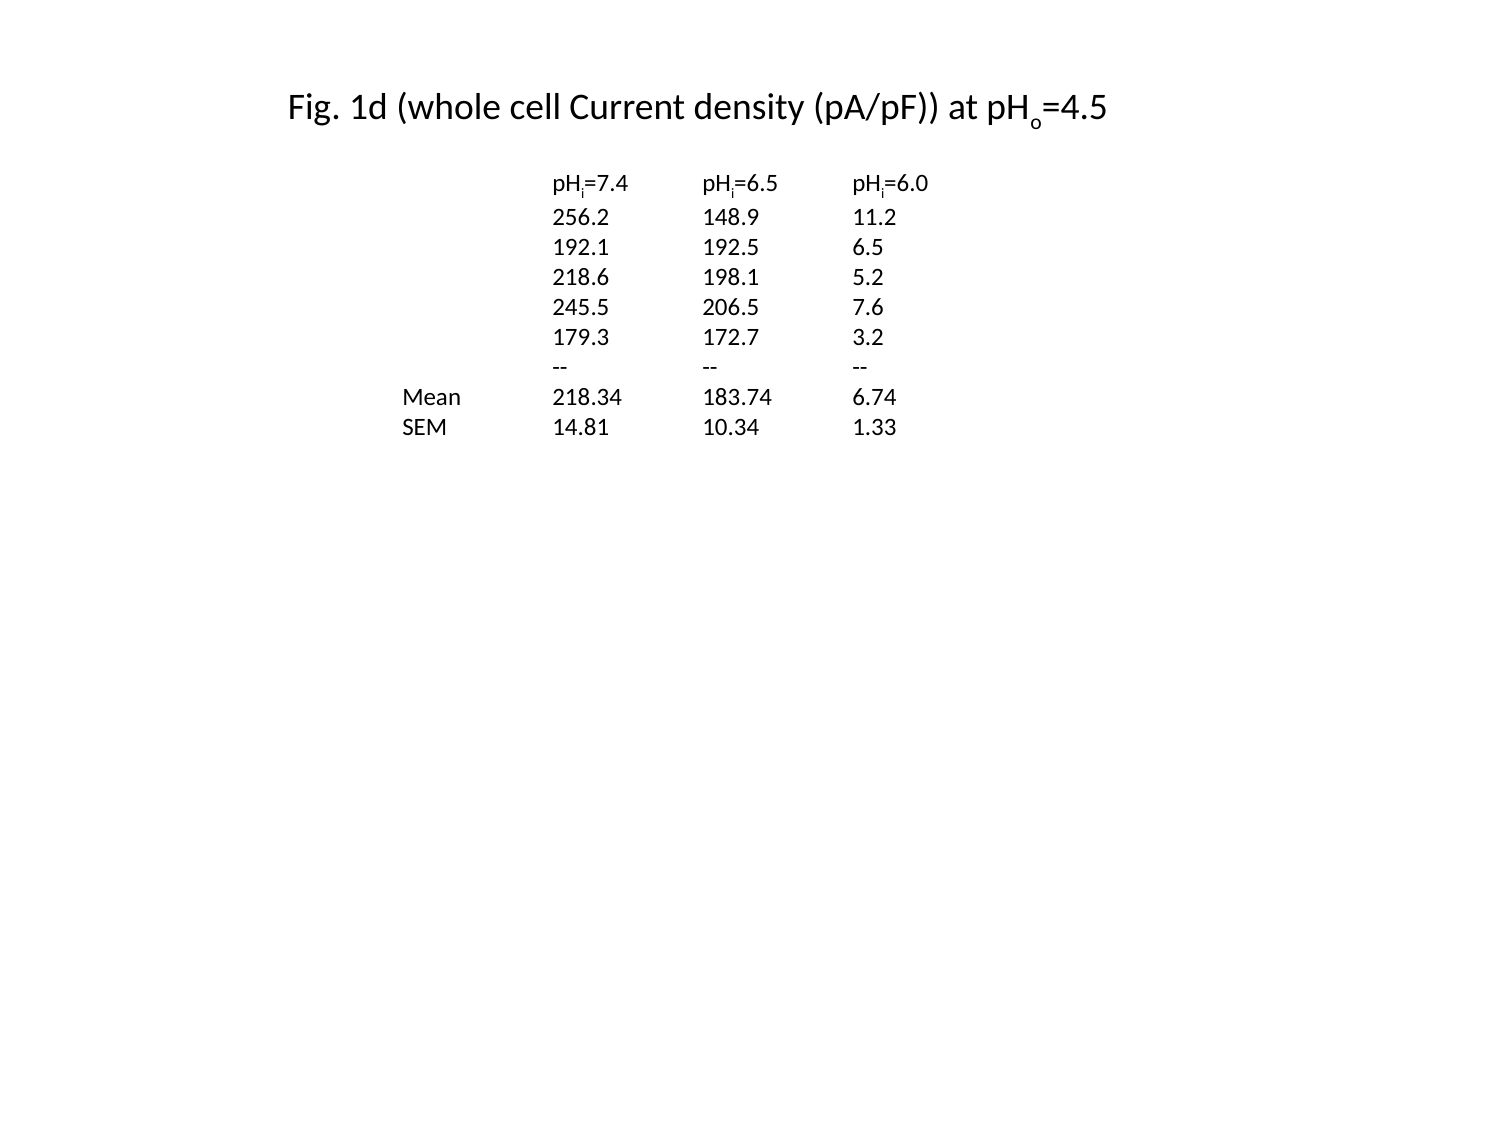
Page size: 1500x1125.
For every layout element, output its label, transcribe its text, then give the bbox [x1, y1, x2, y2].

text_box Fig. 1d (whole cell Current density (pA/pF)) at pHo=4.5 [273, 74, 1124, 141]
text_box pHi=7.4 pHi=6.5 pHi=6.0 256.2 148.9 11.2 192.1 192.5 6.5 218.6 198.1 5.2 245.5 206.5 7.6 179.3 172.7 3.2 -- -- -- Mean 218.34 183.74 6.74 SEM 14.81 10.34 1.33 [387, 146, 1138, 448]
